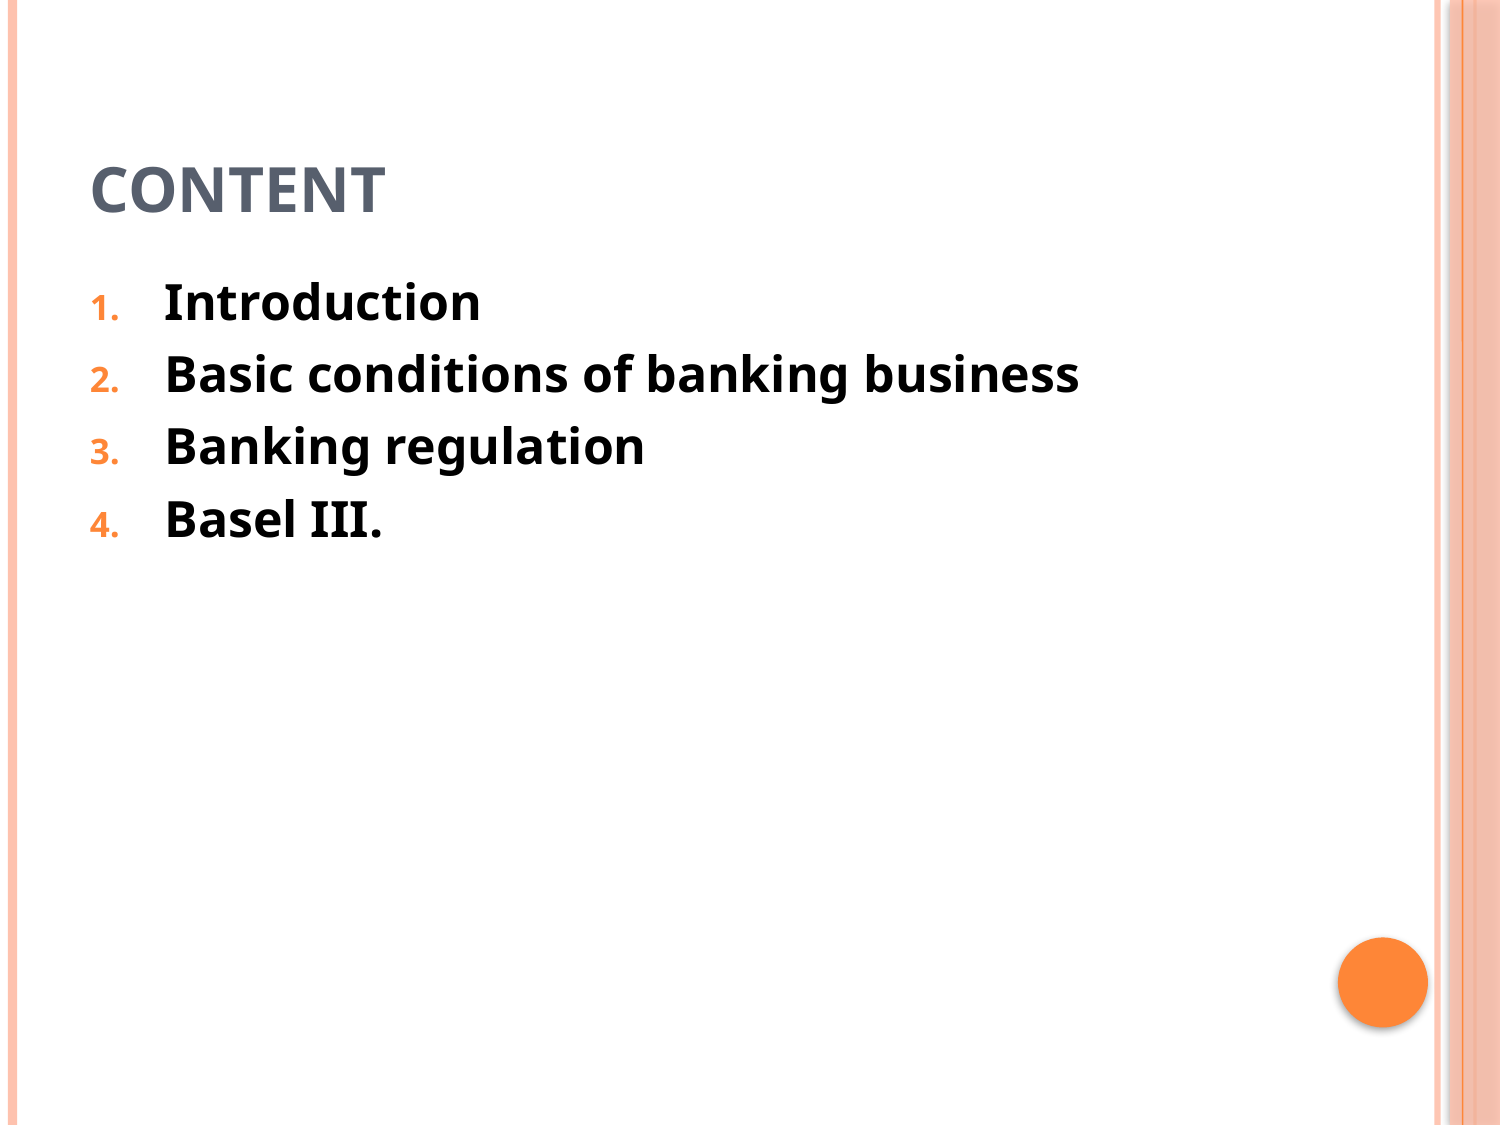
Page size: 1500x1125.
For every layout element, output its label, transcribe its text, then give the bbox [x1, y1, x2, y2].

list Introduction Basic conditions of banking business Banking regulation Basel III. [75, 262, 1300, 1062]
title Content [75, 45, 1300, 233]
